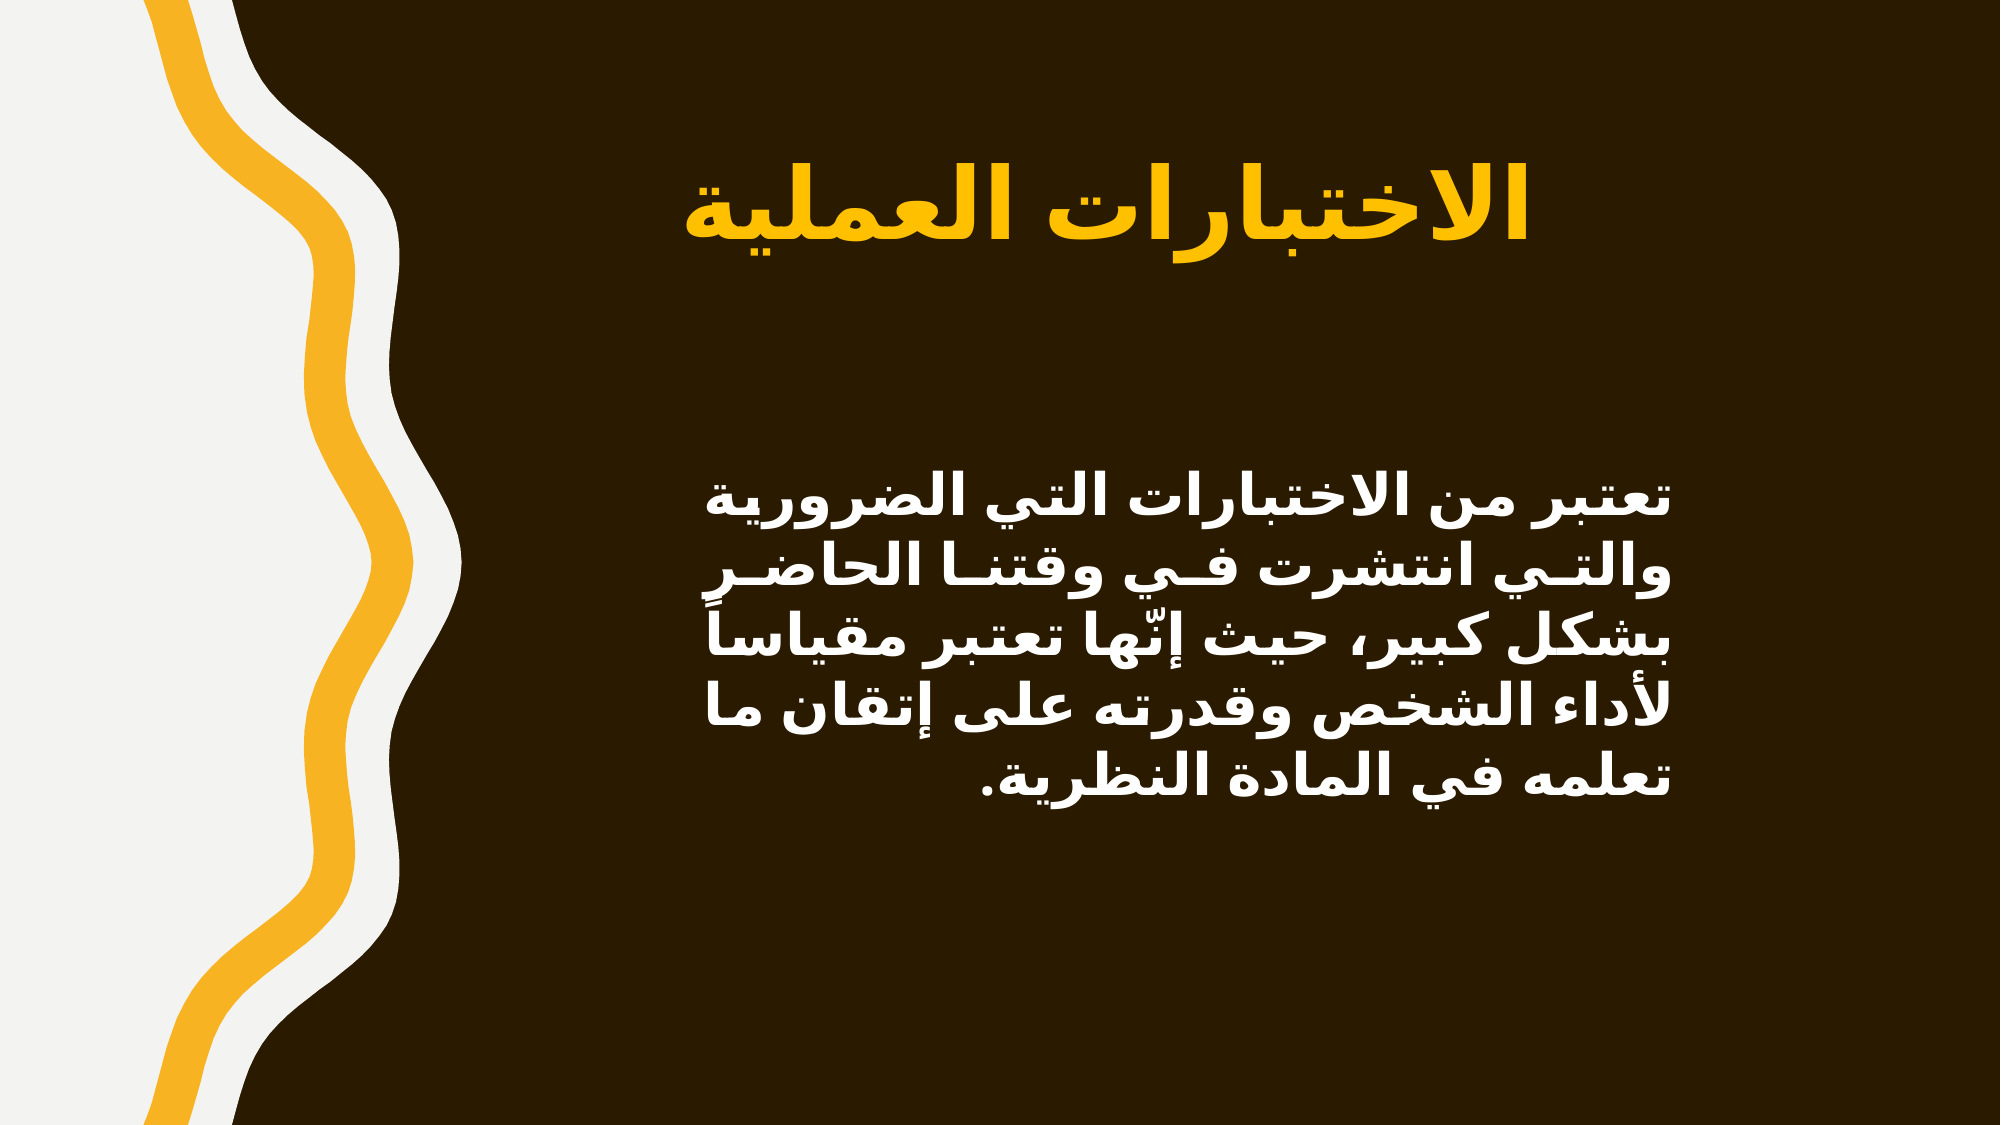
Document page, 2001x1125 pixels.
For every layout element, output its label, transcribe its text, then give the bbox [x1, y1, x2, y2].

text_box الاختبارات العملية [665, 132, 1577, 267]
text_box تعتبر من الاختبارات التي الضرورية والتي انتشرت في وقتنا الحاضر بشكل كبير، حيث إنّها تعتبر مقياساً لأداء الشخص وقدرته على إتقان ما تعلمه في المادة النظرية. [689, 449, 1690, 815]
